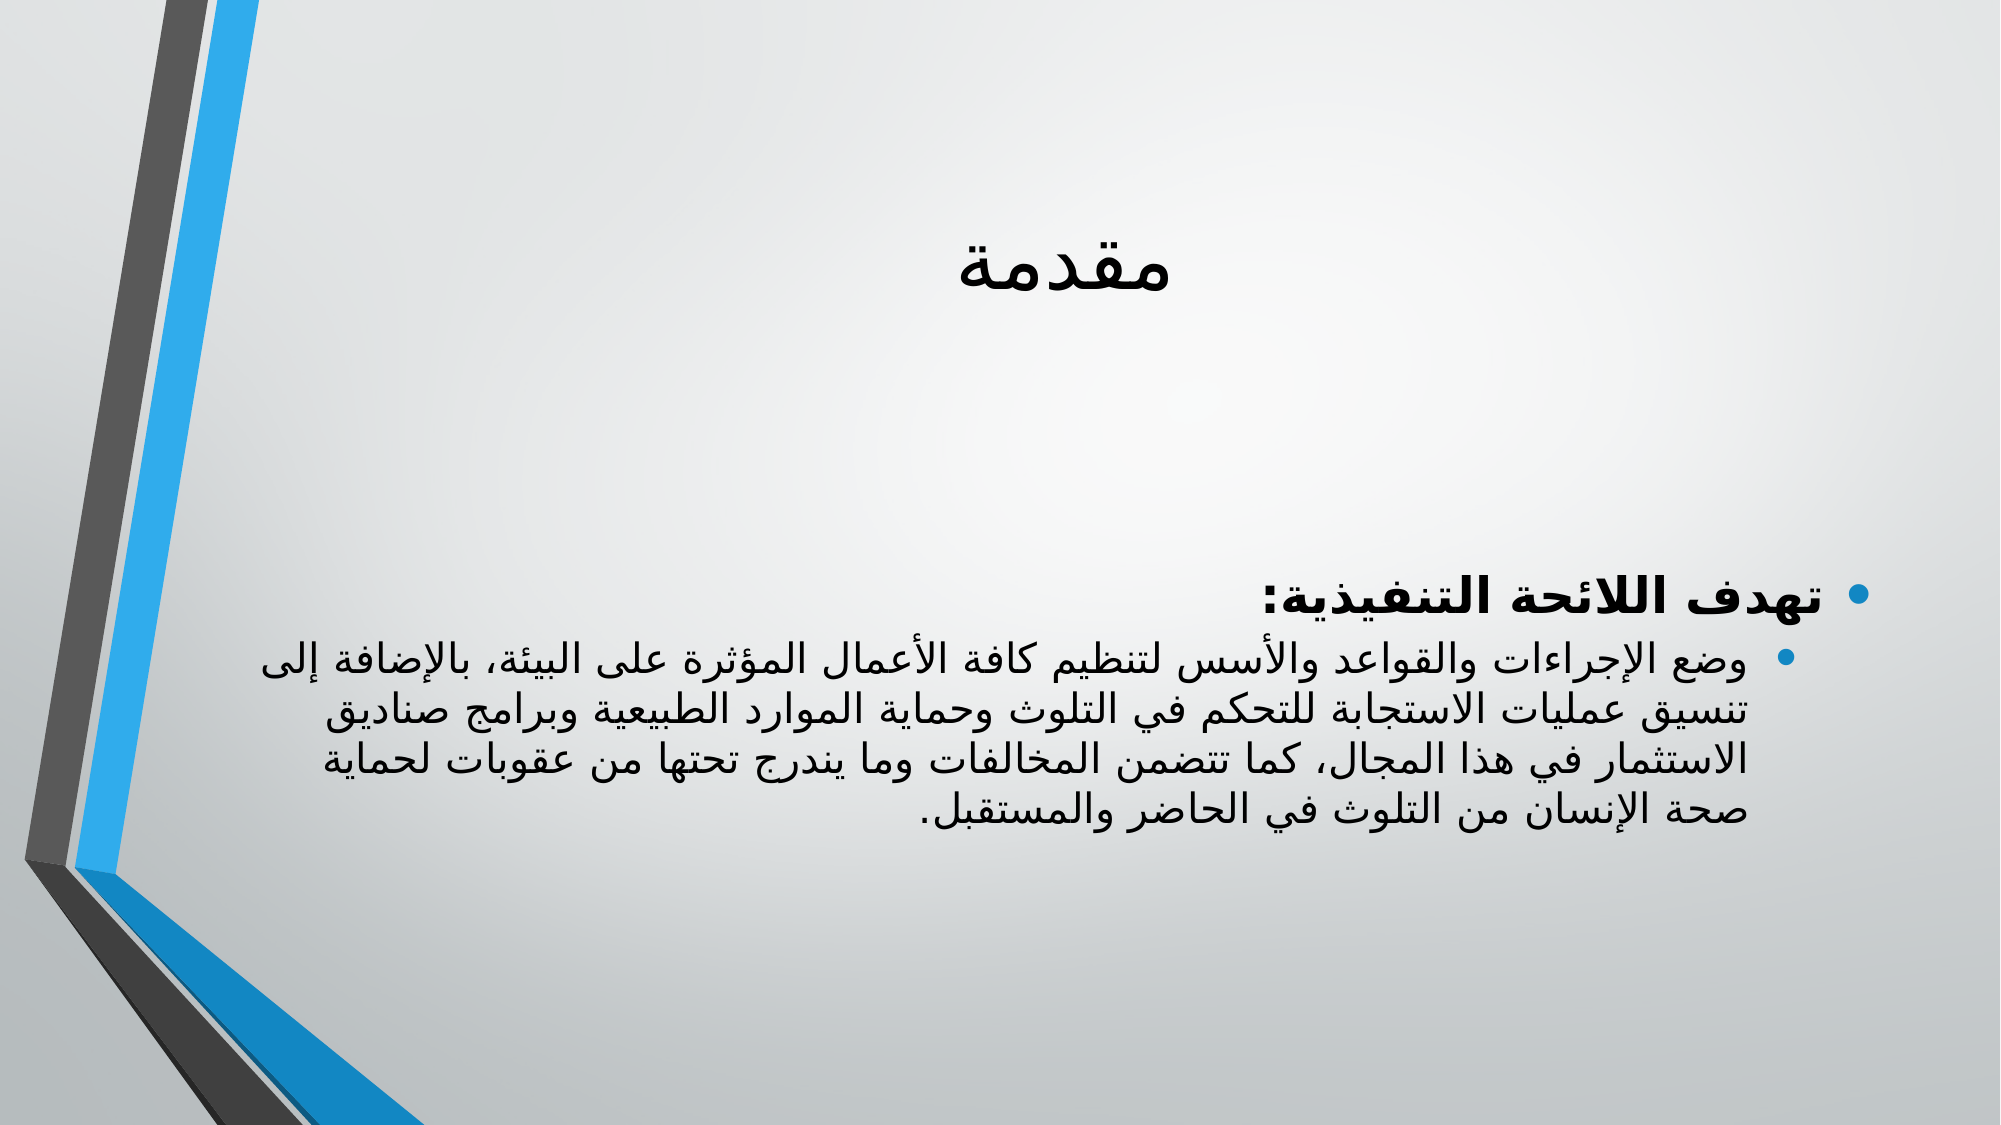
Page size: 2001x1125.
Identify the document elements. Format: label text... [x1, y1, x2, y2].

list تهدف اللائحة التنفيذية: وضع الإجراءات والقواعد والأسس لتنظيم كافة الأعمال المؤثرة على البيئة، بالإضافة إلى تنسيق عمليات الاستجابة للتحكم في التلوث وحماية الموارد الطبيعية وبرامج صناديق الاستثمار في هذا المجال، كما تتضمن المخالفات وما يندرج تحتها من عقوبات لحماية صحة الإنسان من التلوث في الحاضر والمستقبل. [243, 437, 1887, 950]
title مقدمة [243, 112, 1887, 400]
